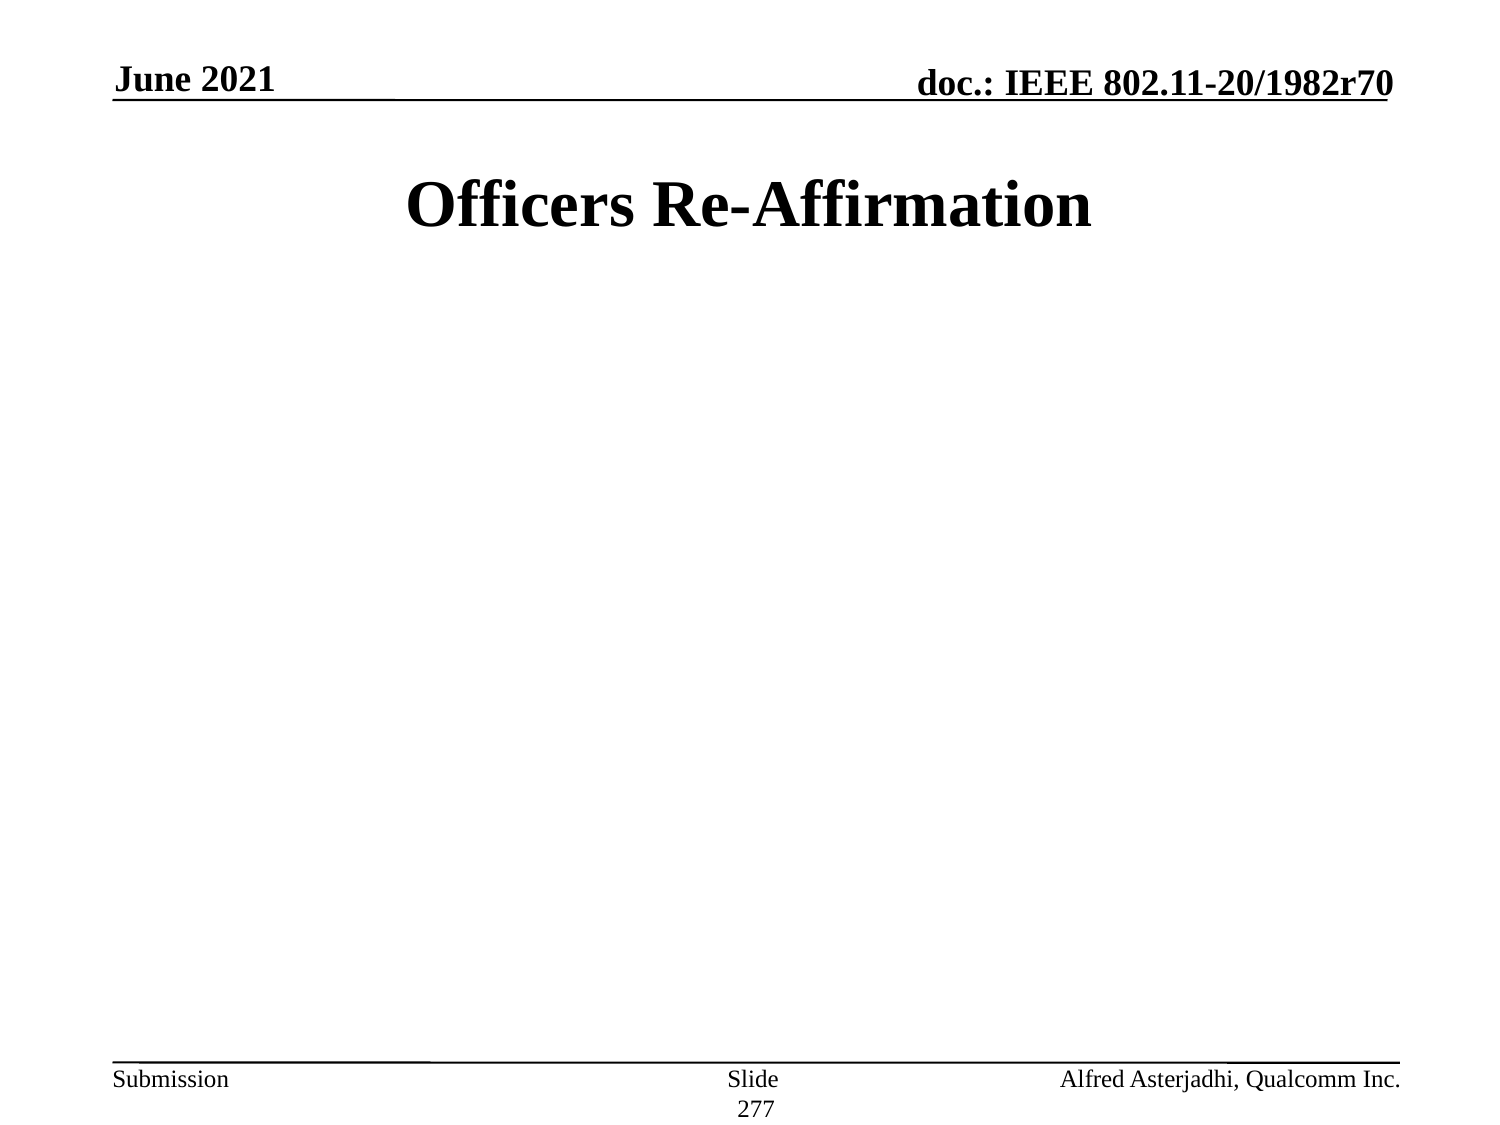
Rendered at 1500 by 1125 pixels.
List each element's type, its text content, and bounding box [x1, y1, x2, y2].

title Officers Re-Affirmation [112, 112, 1388, 288]
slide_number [114, 54, 423, 100]
footer Alfred Asterjadhi, Qualcomm Inc. [878, 1061, 1402, 1093]
slide_number Slide 277 [712, 1061, 800, 1123]
